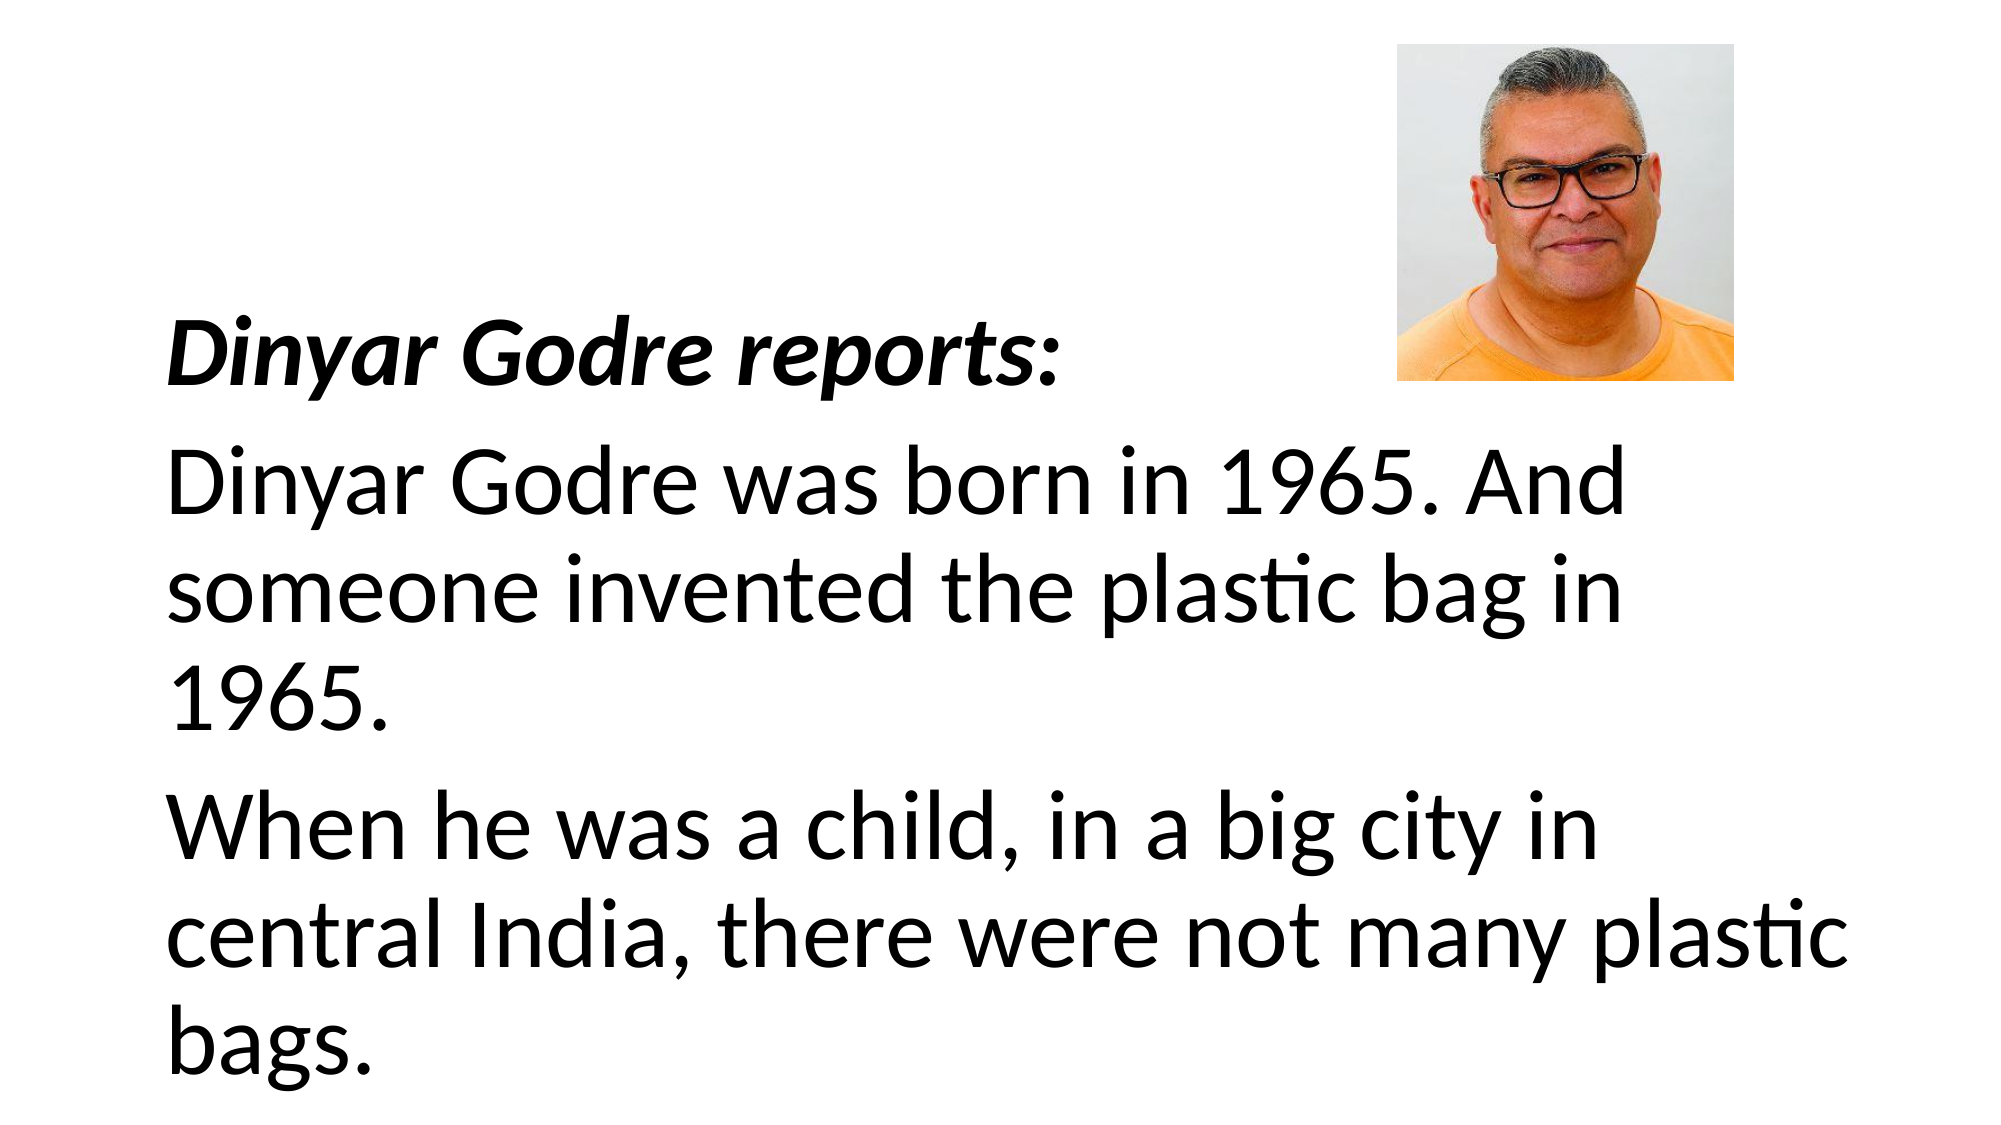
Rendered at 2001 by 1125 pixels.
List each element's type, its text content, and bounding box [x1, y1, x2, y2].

picture [1397, 44, 1734, 381]
list Dinyar Godre reports: Dinyar Godre was born in 1965. And someone invented the plastic bag in 1965. When he was a child, in a big city in central India, there were not many plastic bags. [150, 292, 1875, 1125]
